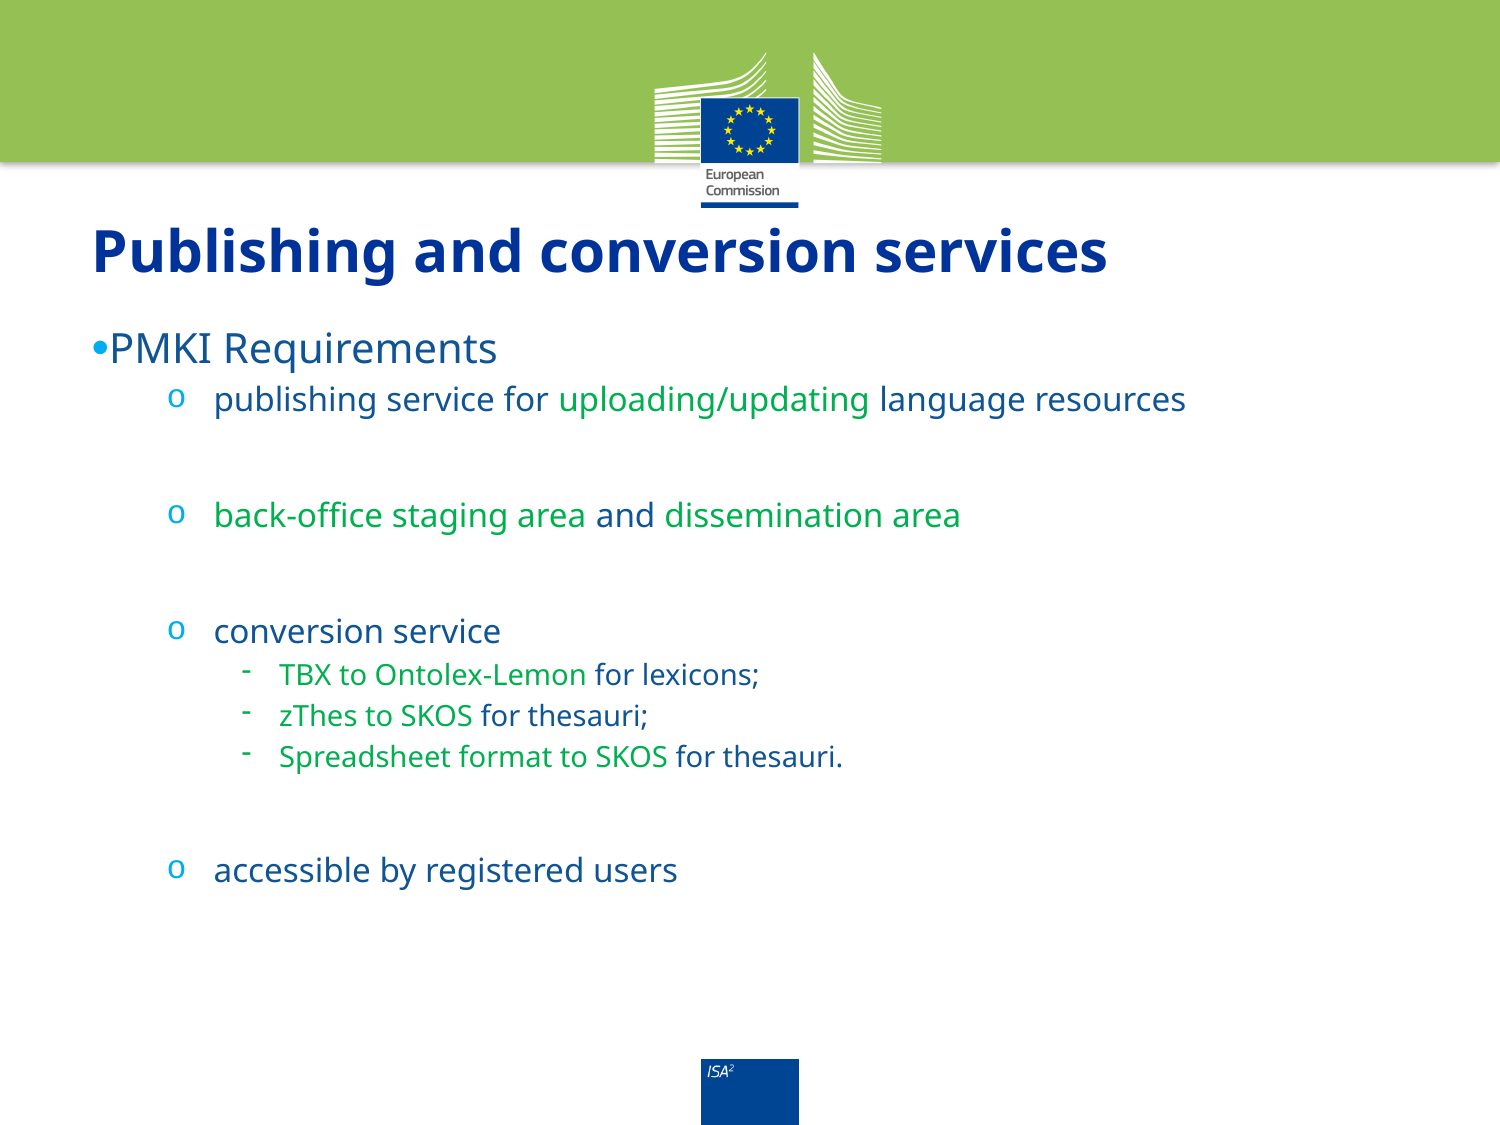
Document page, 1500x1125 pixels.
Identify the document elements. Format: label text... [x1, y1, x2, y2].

picture [701, 1059, 799, 1125]
list PMKI Requirements publishing service for uploading/updating language resources back-office staging area and dissemination area conversion service TBX to Ontolex-Lemon for lexicons; zThes to SKOS for thesauri; Spreadsheet format to SKOS for thesauri. accessible by registered users [76, 314, 1483, 1036]
title Publishing and conversion services [76, 172, 1427, 314]
picture [607, 7, 892, 172]
